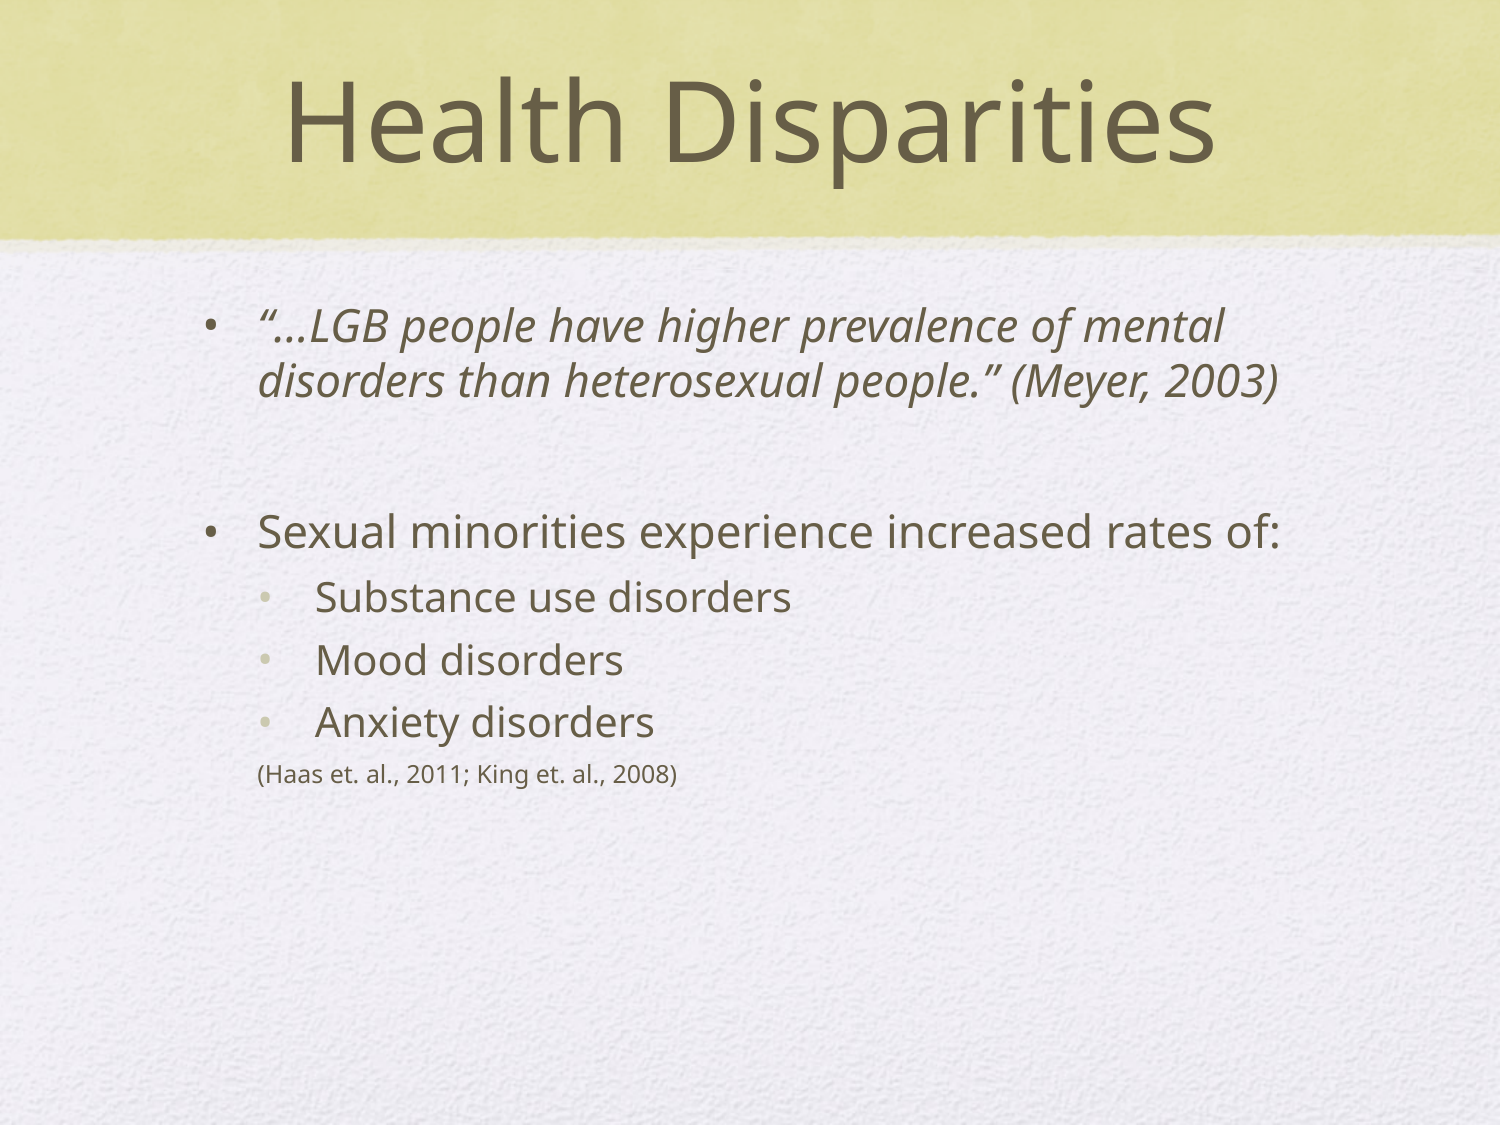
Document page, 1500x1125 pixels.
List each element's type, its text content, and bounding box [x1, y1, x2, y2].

title Health Disparities [129, 6, 1372, 239]
list “…LGB people have higher prevalence of mental disorders than heterosexual people.” (Meyer, 2003) Sexual minorities experience increased rates of: Substance use disorders Mood disorders Anxiety disorders (Haas et. al., 2011; King et. al., 2008) [129, 288, 1372, 993]
picture [0, 225, 1500, 1125]
